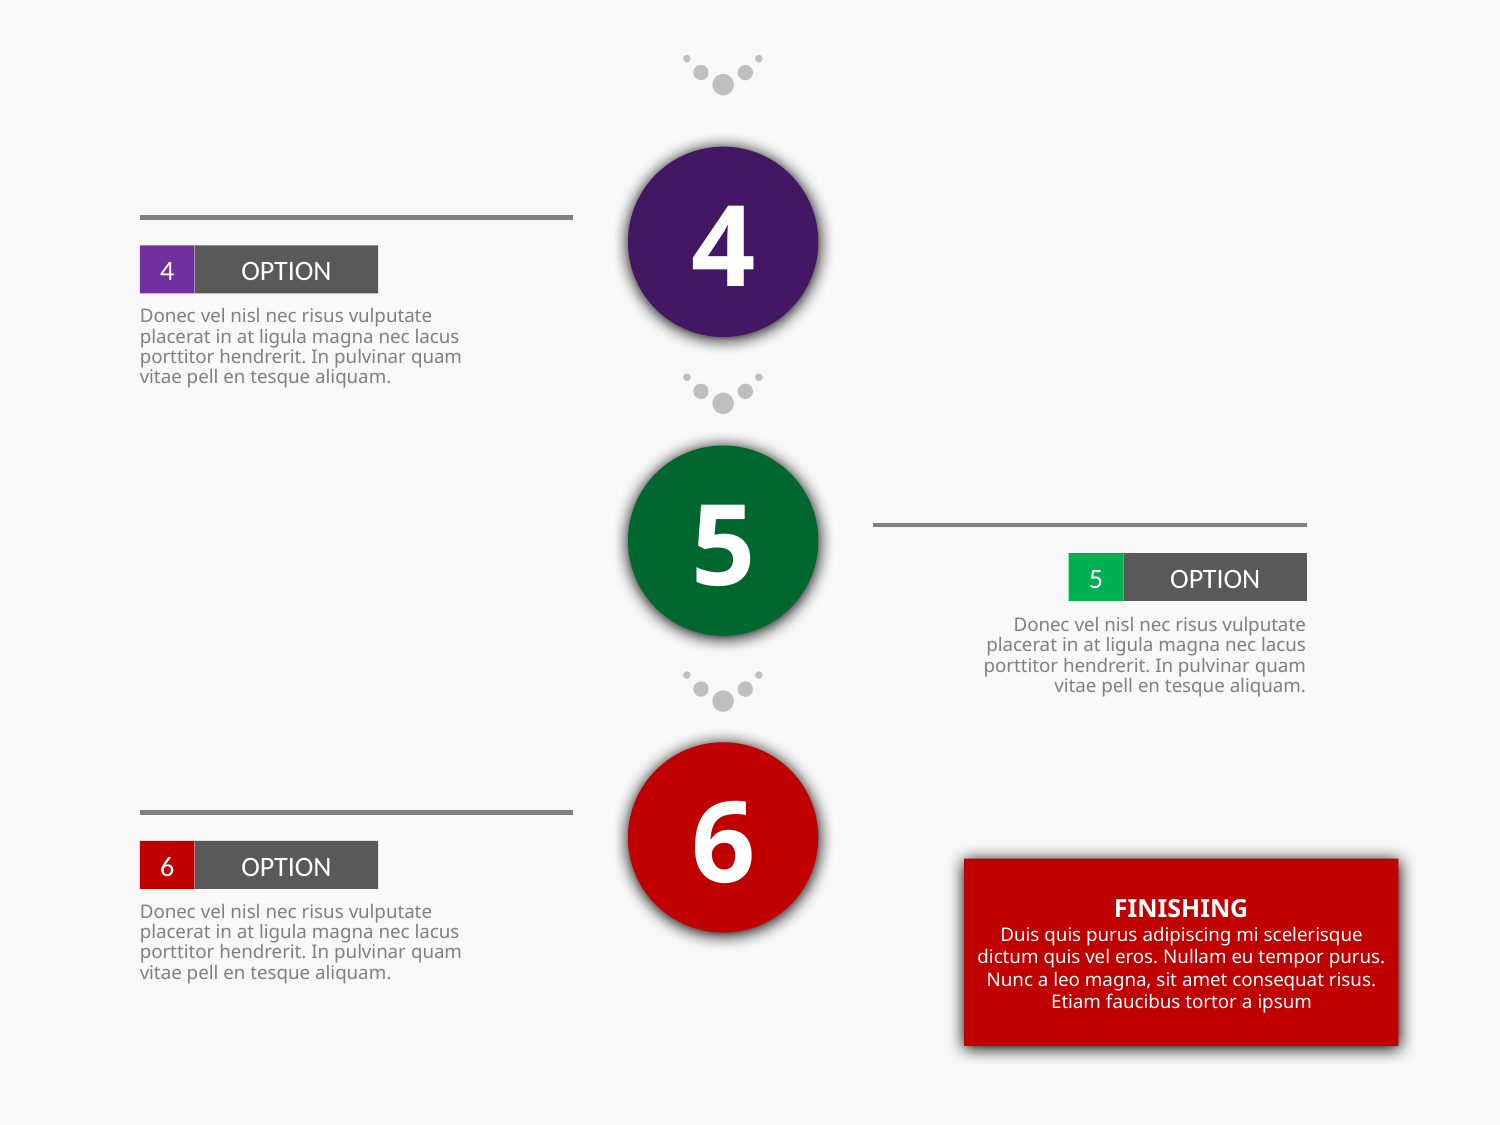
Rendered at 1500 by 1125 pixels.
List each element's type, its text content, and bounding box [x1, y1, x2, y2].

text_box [683, 54, 763, 96]
text_box FINISHING Duis quis purus adipiscing mi scelerisque dictum quis vel eros. Nullam eu tempor purus. Nunc a leo magna, sit amet consequat risus. Etiam faucibus tortor a ipsum [964, 858, 1399, 1046]
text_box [139, 245, 379, 294]
text_box 5 [626, 444, 820, 637]
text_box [139, 840, 379, 889]
text_box Donec vel nisl nec risus vulputate placerat in at ligula magna nec lacus porttitor hendrerit. In pulvinar quam vitae pell en tesque aliquam. [128, 896, 482, 1010]
text_box 6 [626, 741, 820, 934]
text_box 4 [626, 145, 820, 339]
text_box Donec vel nisl nec risus vulputate placerat in at ligula magna nec lacus porttitor hendrerit. In pulvinar quam vitae pell en tesque aliquam. [964, 609, 1317, 723]
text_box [1068, 553, 1307, 601]
text_box Donec vel nisl nec risus vulputate placerat in at ligula magna nec lacus porttitor hendrerit. In pulvinar quam vitae pell en tesque aliquam. [128, 301, 482, 414]
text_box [683, 671, 763, 712]
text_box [683, 373, 763, 415]
